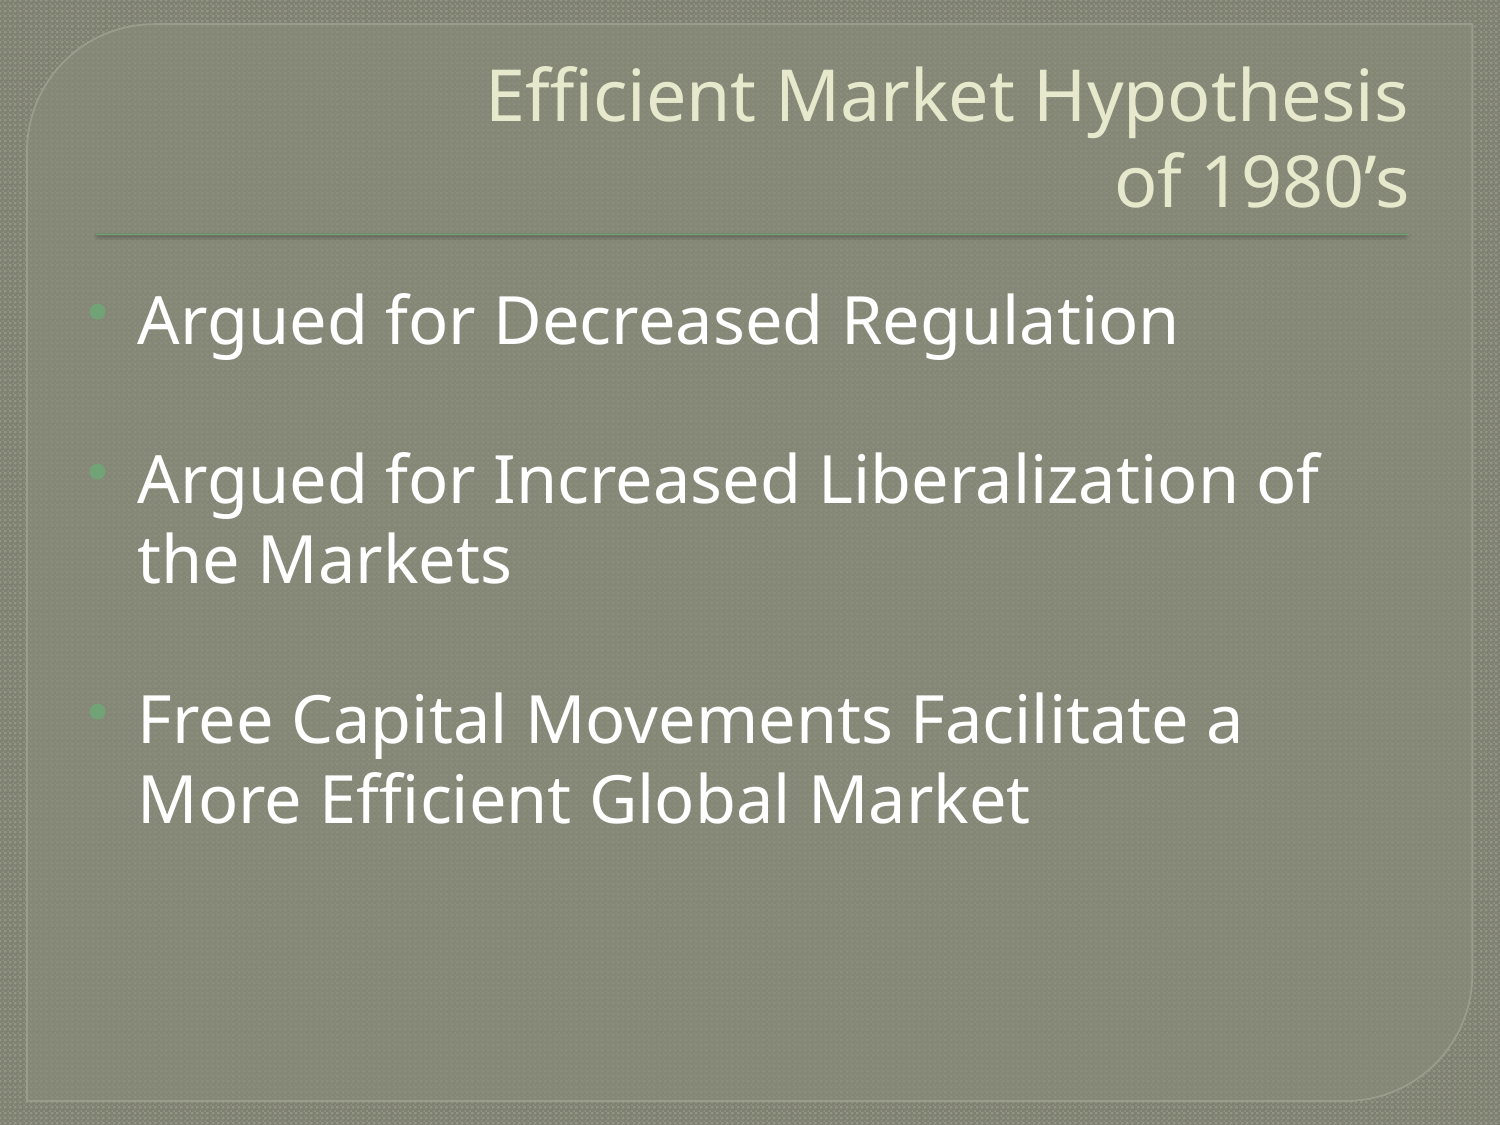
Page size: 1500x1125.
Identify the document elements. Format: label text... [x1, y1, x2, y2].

title Efficient Market Hypothesis of 1980’s [75, 41, 1425, 230]
list Argued for Decreased Regulation Argued for Increased Liberalization of the Markets Free Capital Movements Facilitate a More Efficient Global Market [75, 270, 1425, 1013]
